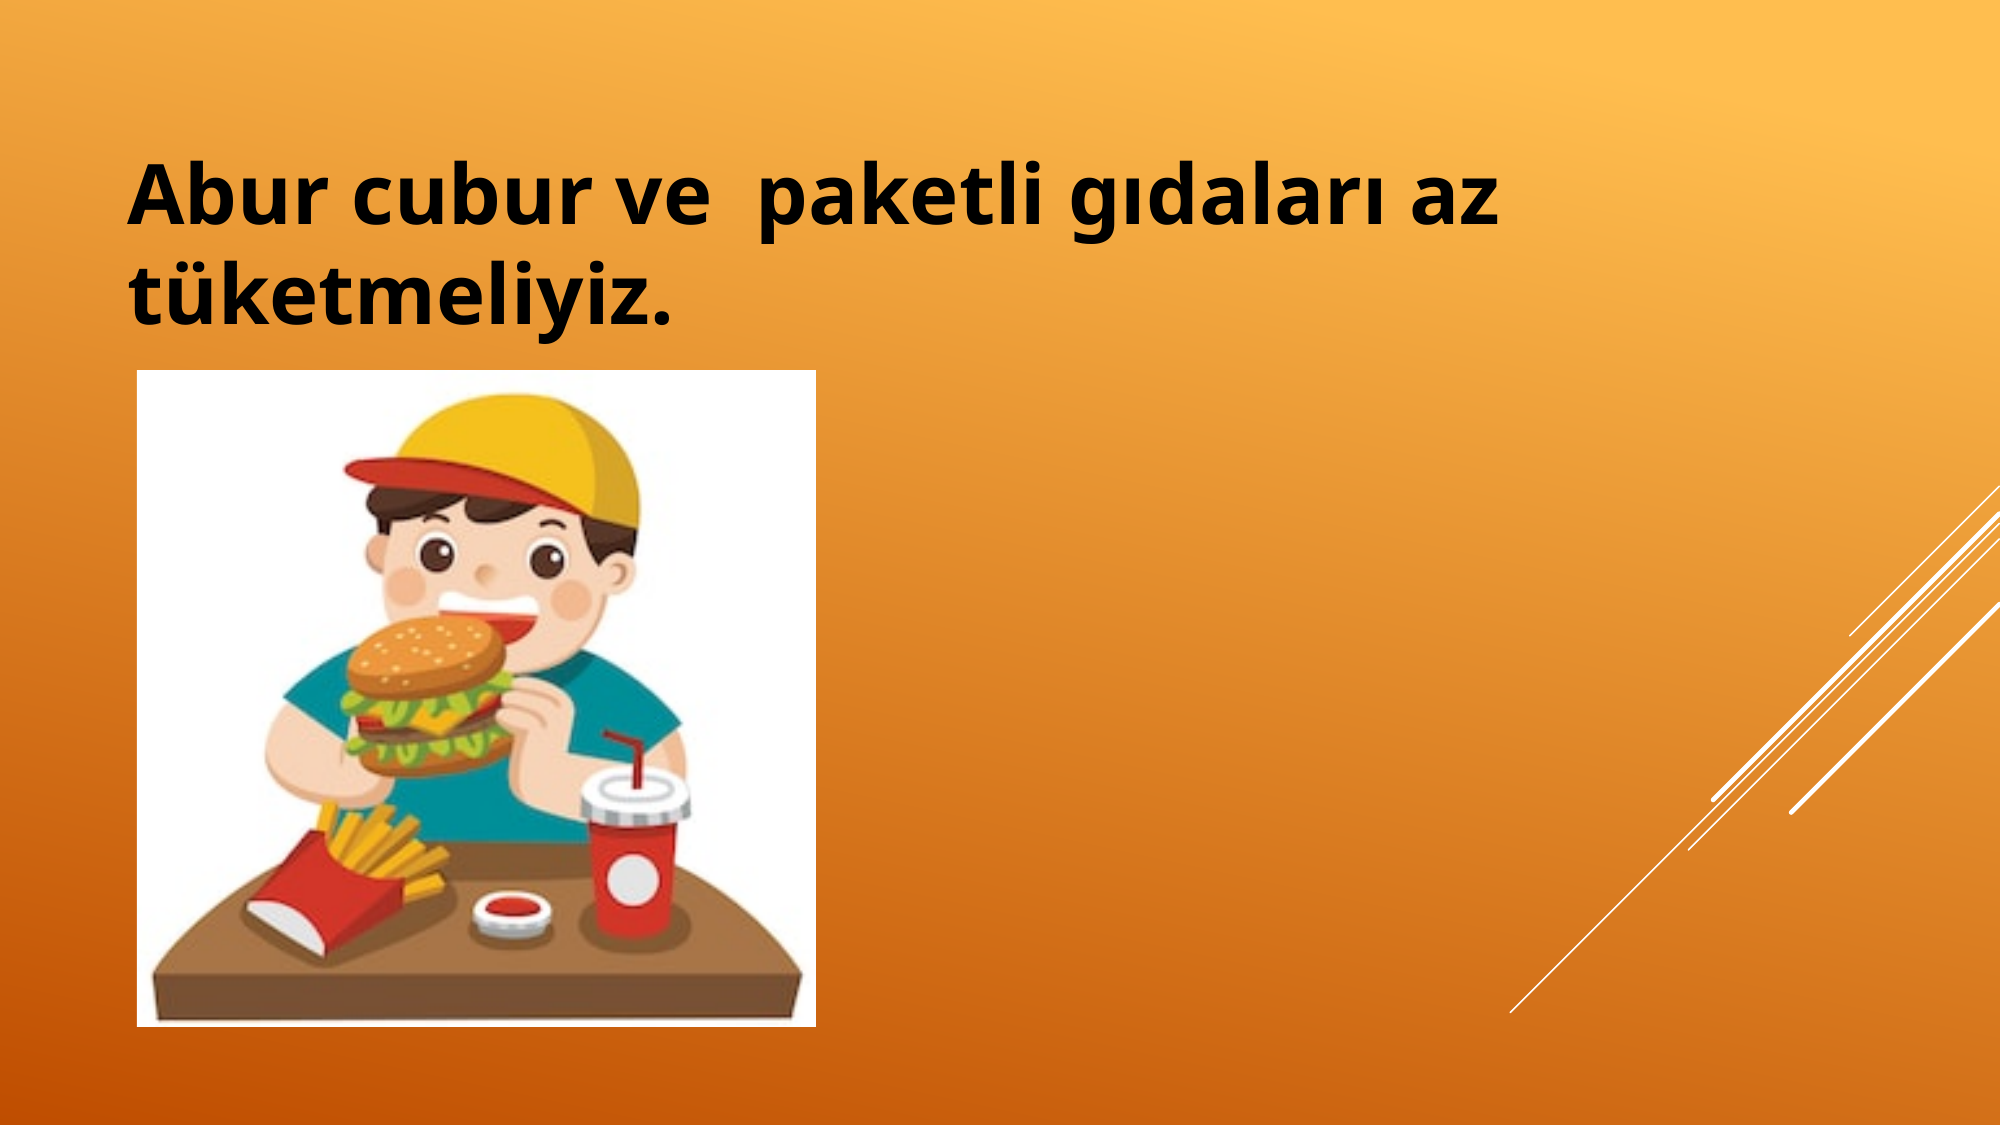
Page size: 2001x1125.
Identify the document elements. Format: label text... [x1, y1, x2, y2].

list Abur cubur ve paketli gıdaları az tüketmeliyiz. [112, 112, 1919, 371]
picture [136, 370, 817, 1028]
